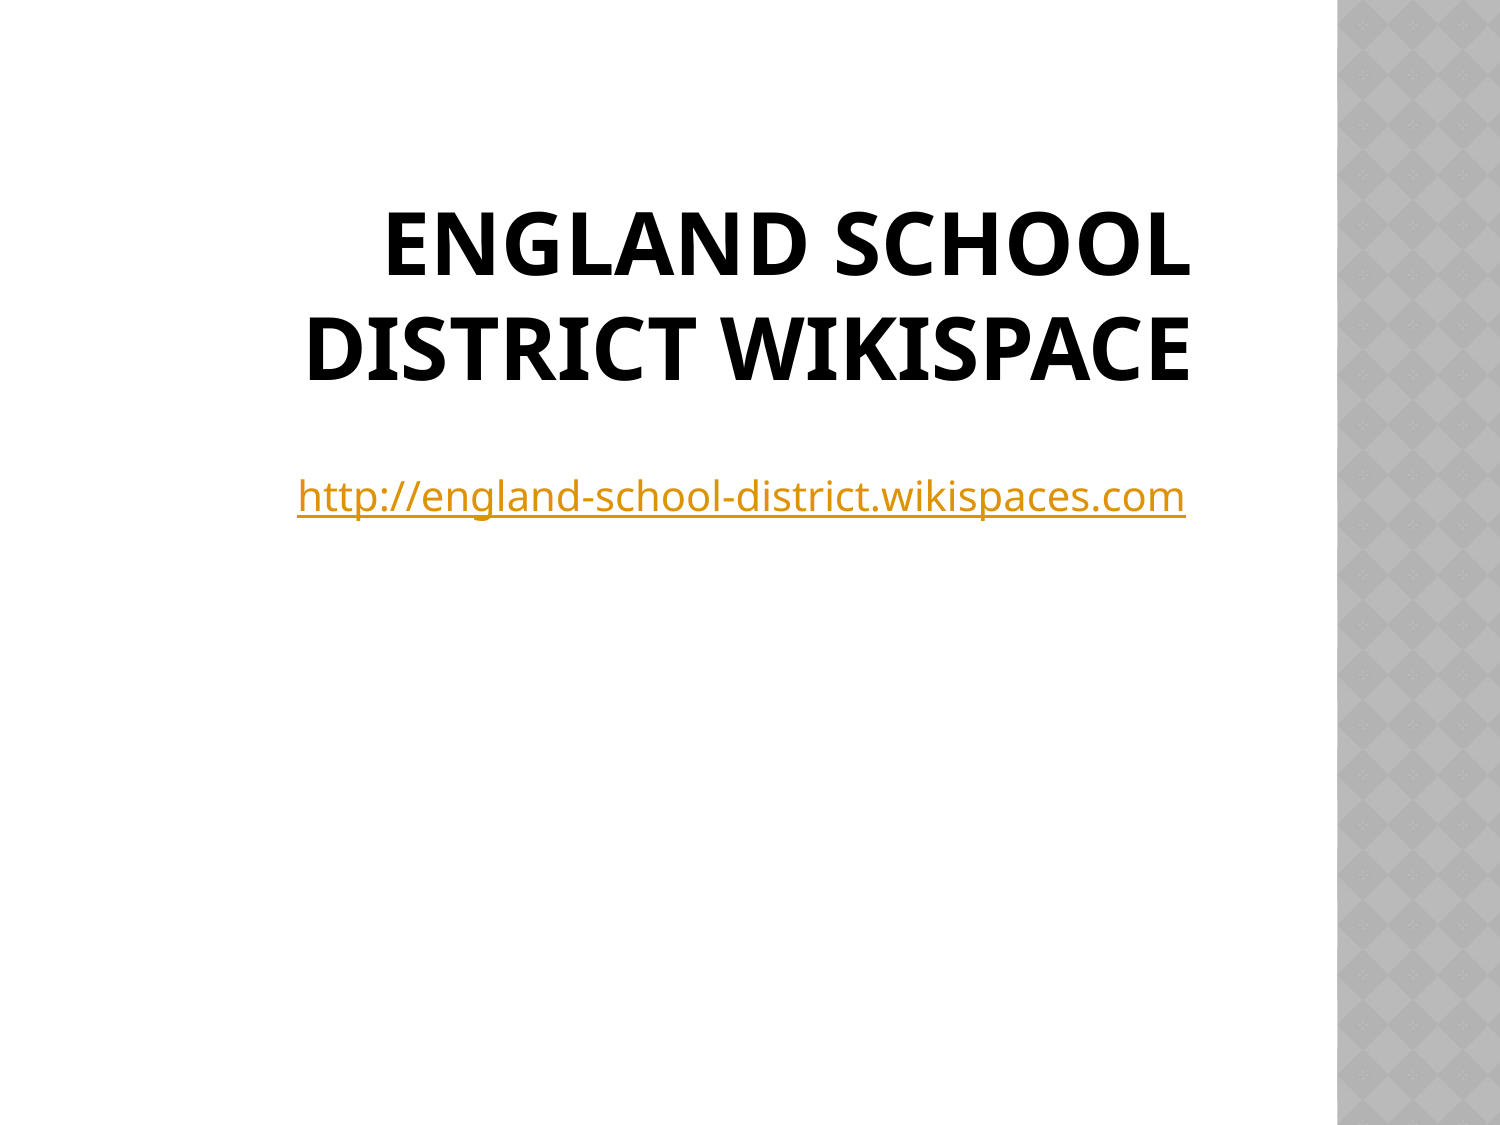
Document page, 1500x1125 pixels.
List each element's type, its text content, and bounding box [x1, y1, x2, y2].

list http://england-school-district.wikispaces.com [174, 474, 1202, 597]
title England School District Wikispace [174, 187, 1202, 411]
